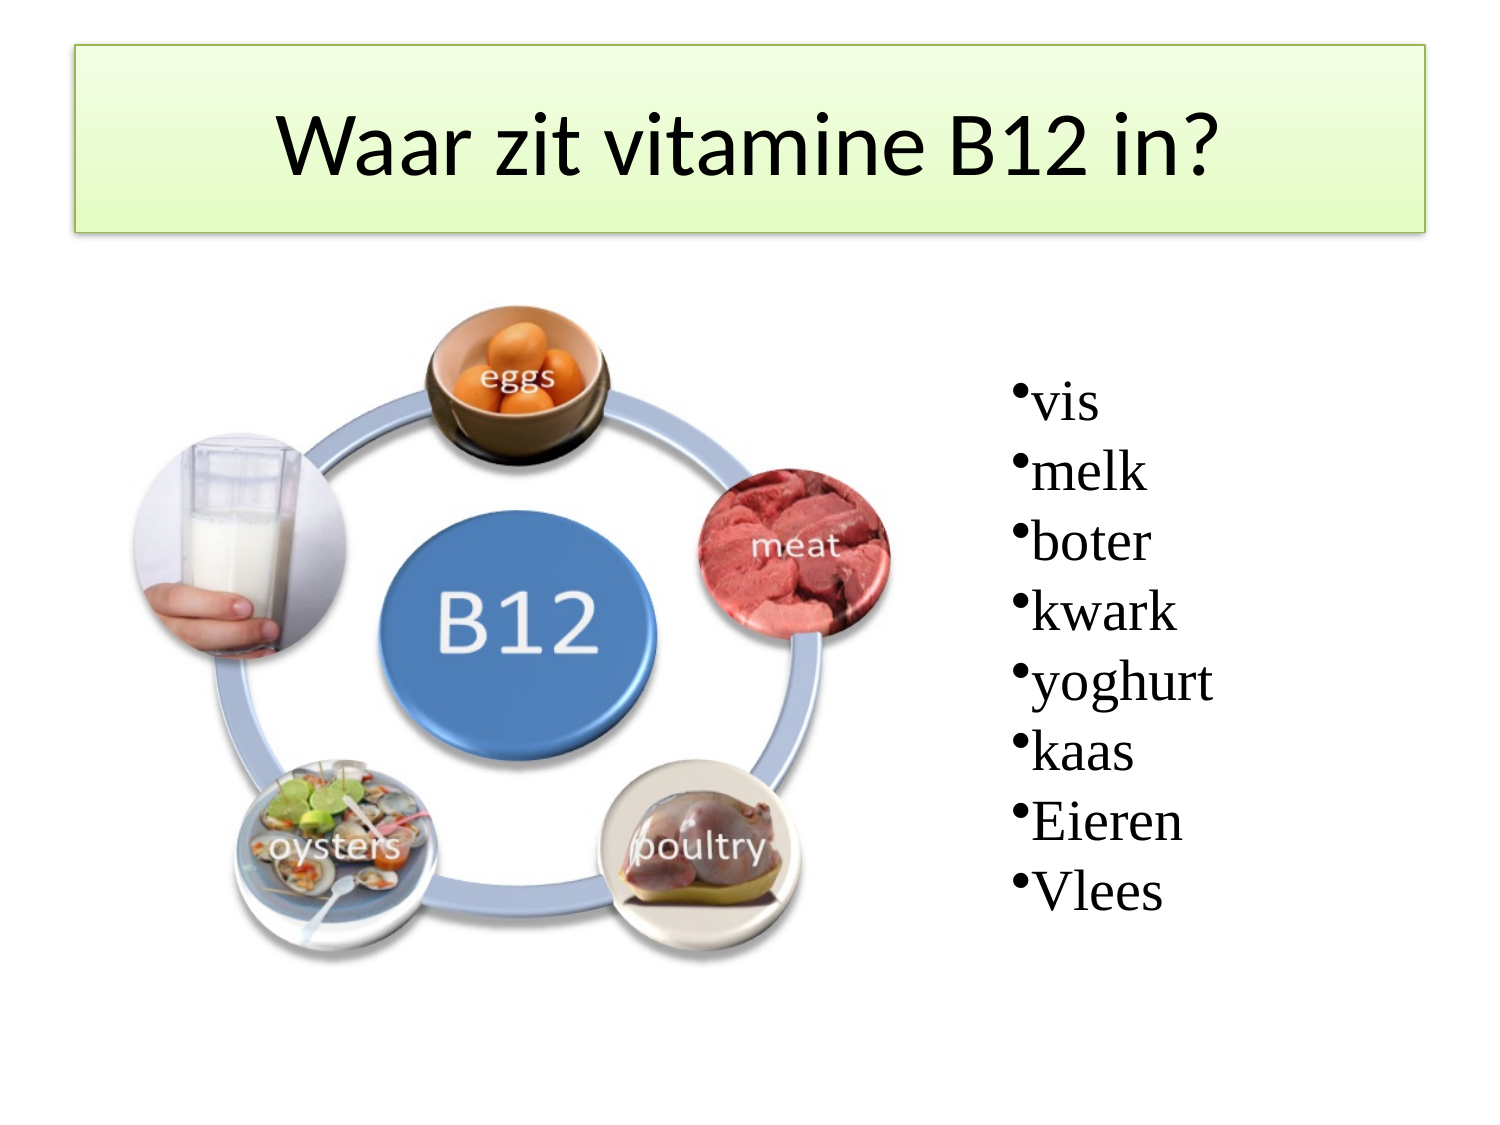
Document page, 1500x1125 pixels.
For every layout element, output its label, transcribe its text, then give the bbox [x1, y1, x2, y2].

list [128, 280, 903, 973]
text_box vis melk boter kwark yoghurt kaas Eieren Vlees [996, 285, 1336, 1030]
title Waar zit vitamine B12 in? [74, 44, 1426, 233]
